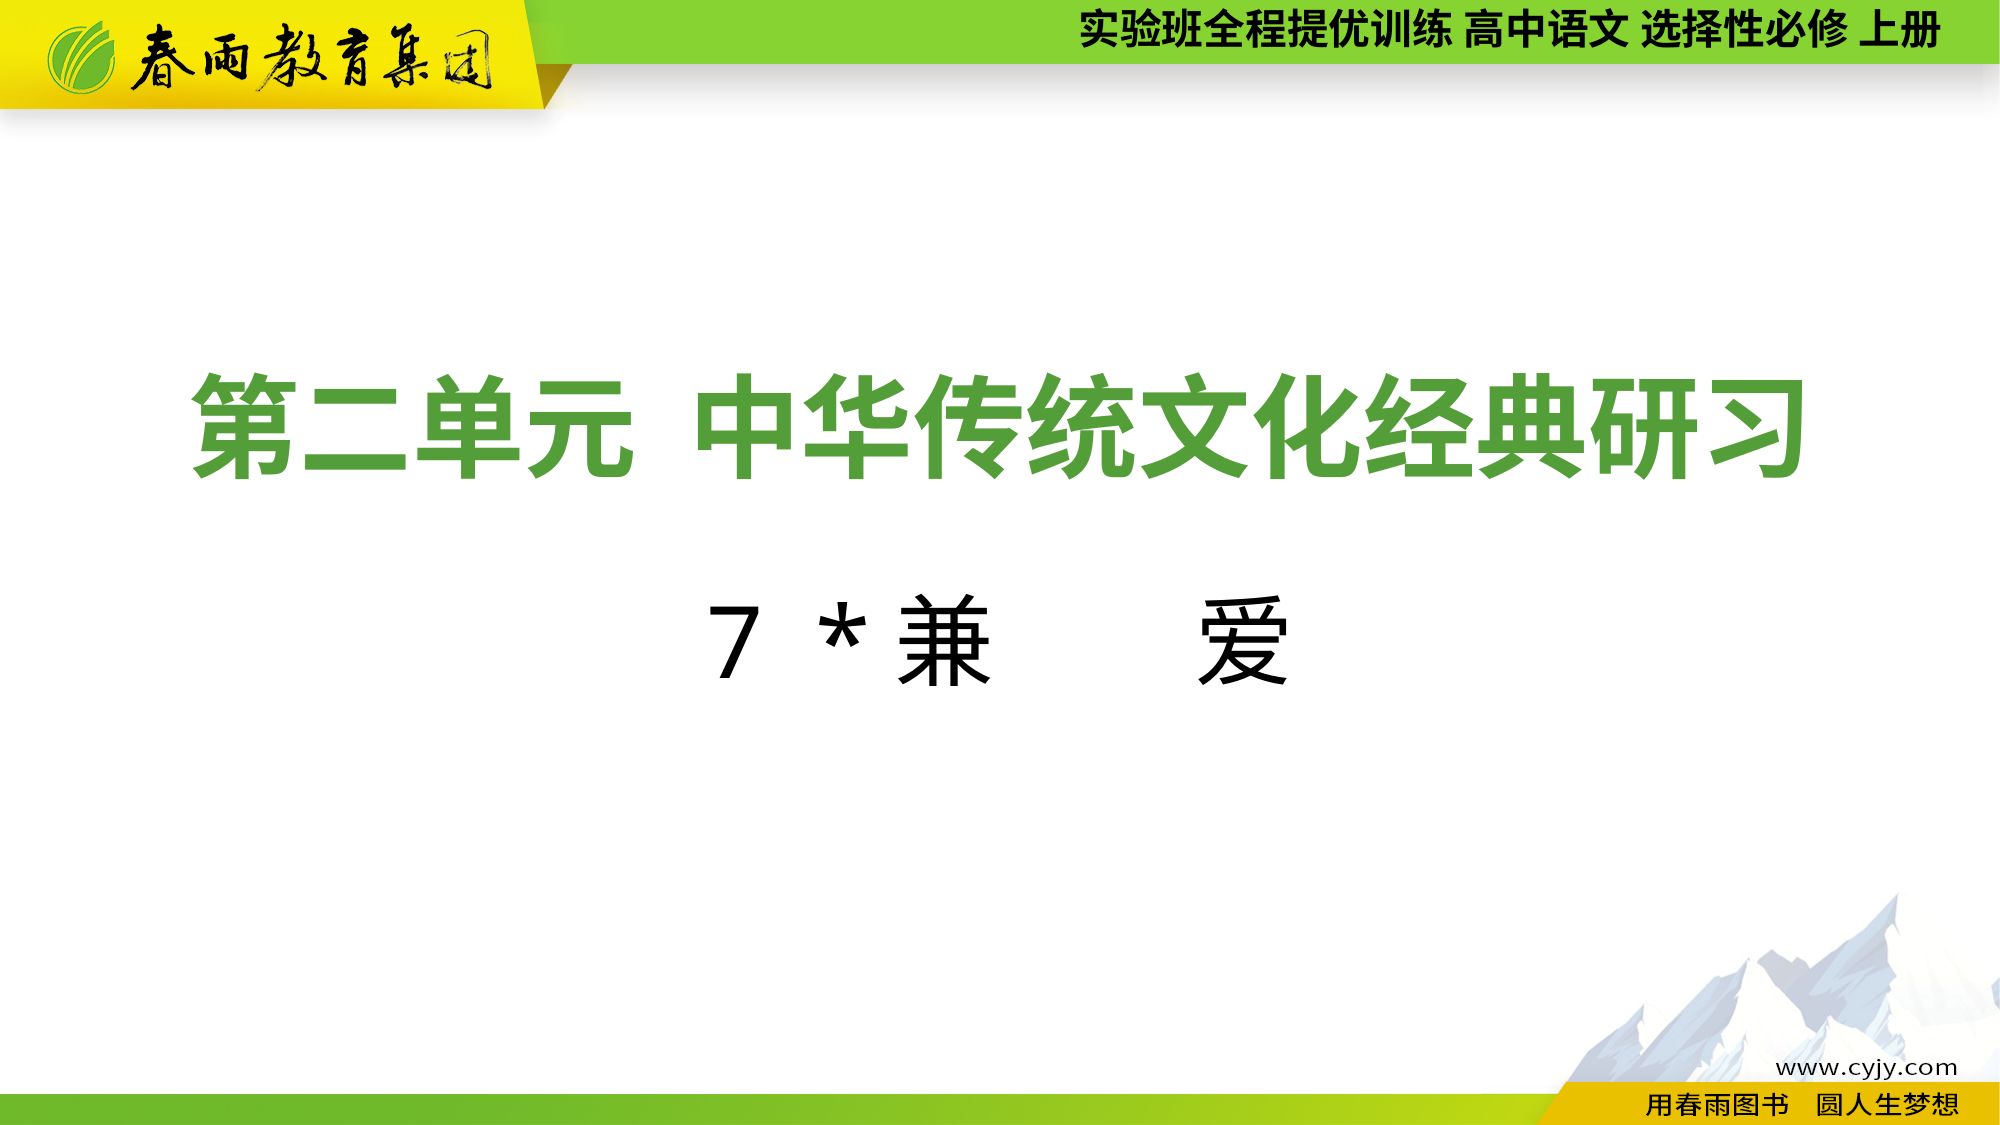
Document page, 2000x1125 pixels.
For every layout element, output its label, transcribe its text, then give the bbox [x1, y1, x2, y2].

text_box 第二单元 中华传统文化经典研习 [54, 282, 1946, 500]
text_box 7 *兼 爱 [54, 511, 1946, 706]
picture [0, 0, 2000, 1125]
